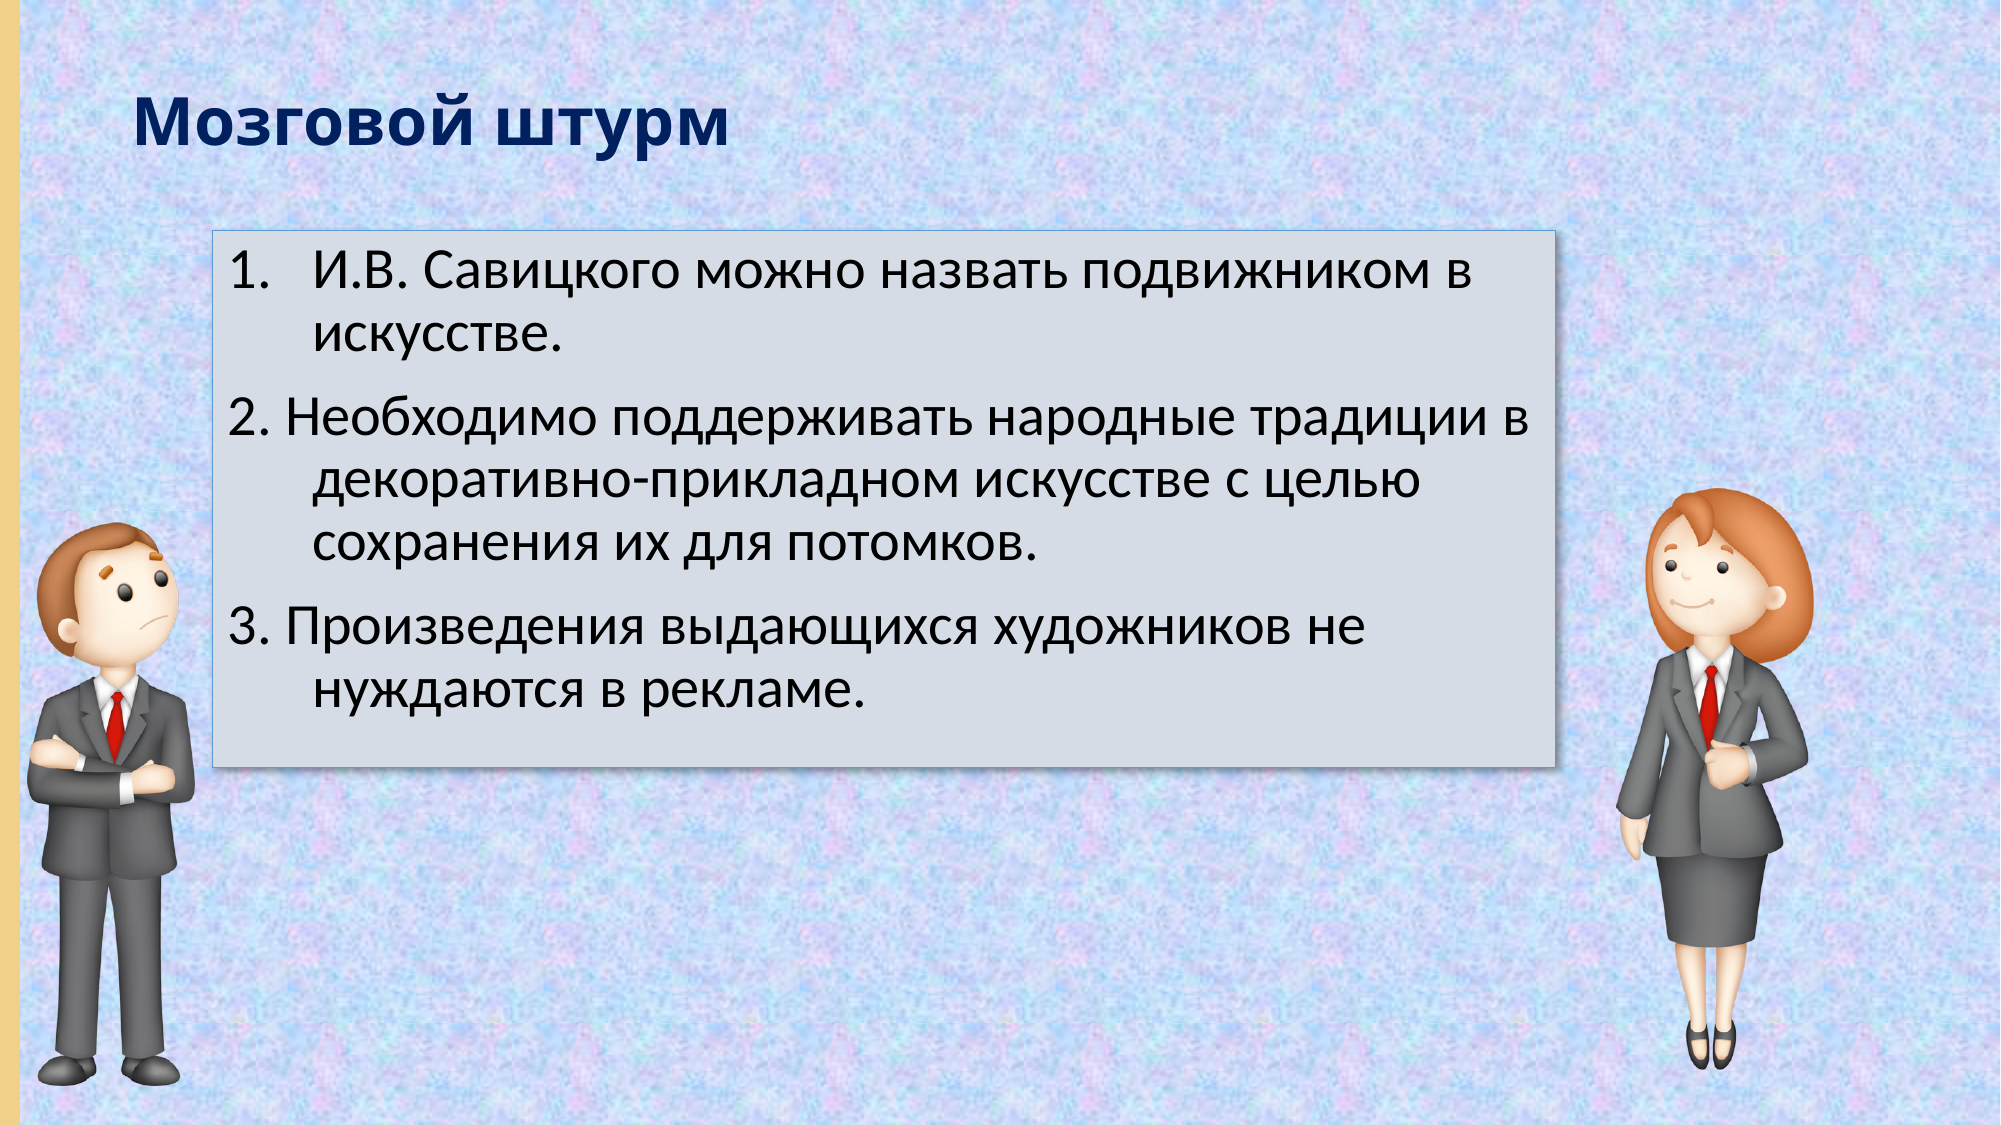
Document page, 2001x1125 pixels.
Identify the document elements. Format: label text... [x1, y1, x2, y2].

title Мозговой штурм [116, 45, 762, 168]
picture [20, 0, 2001, 1125]
list И.В. Савицкого можно назвать подвижником в искусстве. 2. Необходимо поддерживать народные традиции в декоративно-прикладном искусстве с целью сохранения их для потомков. 3. Произведения выдающихся художников не нуждаются в рекламе. [212, 230, 1556, 768]
